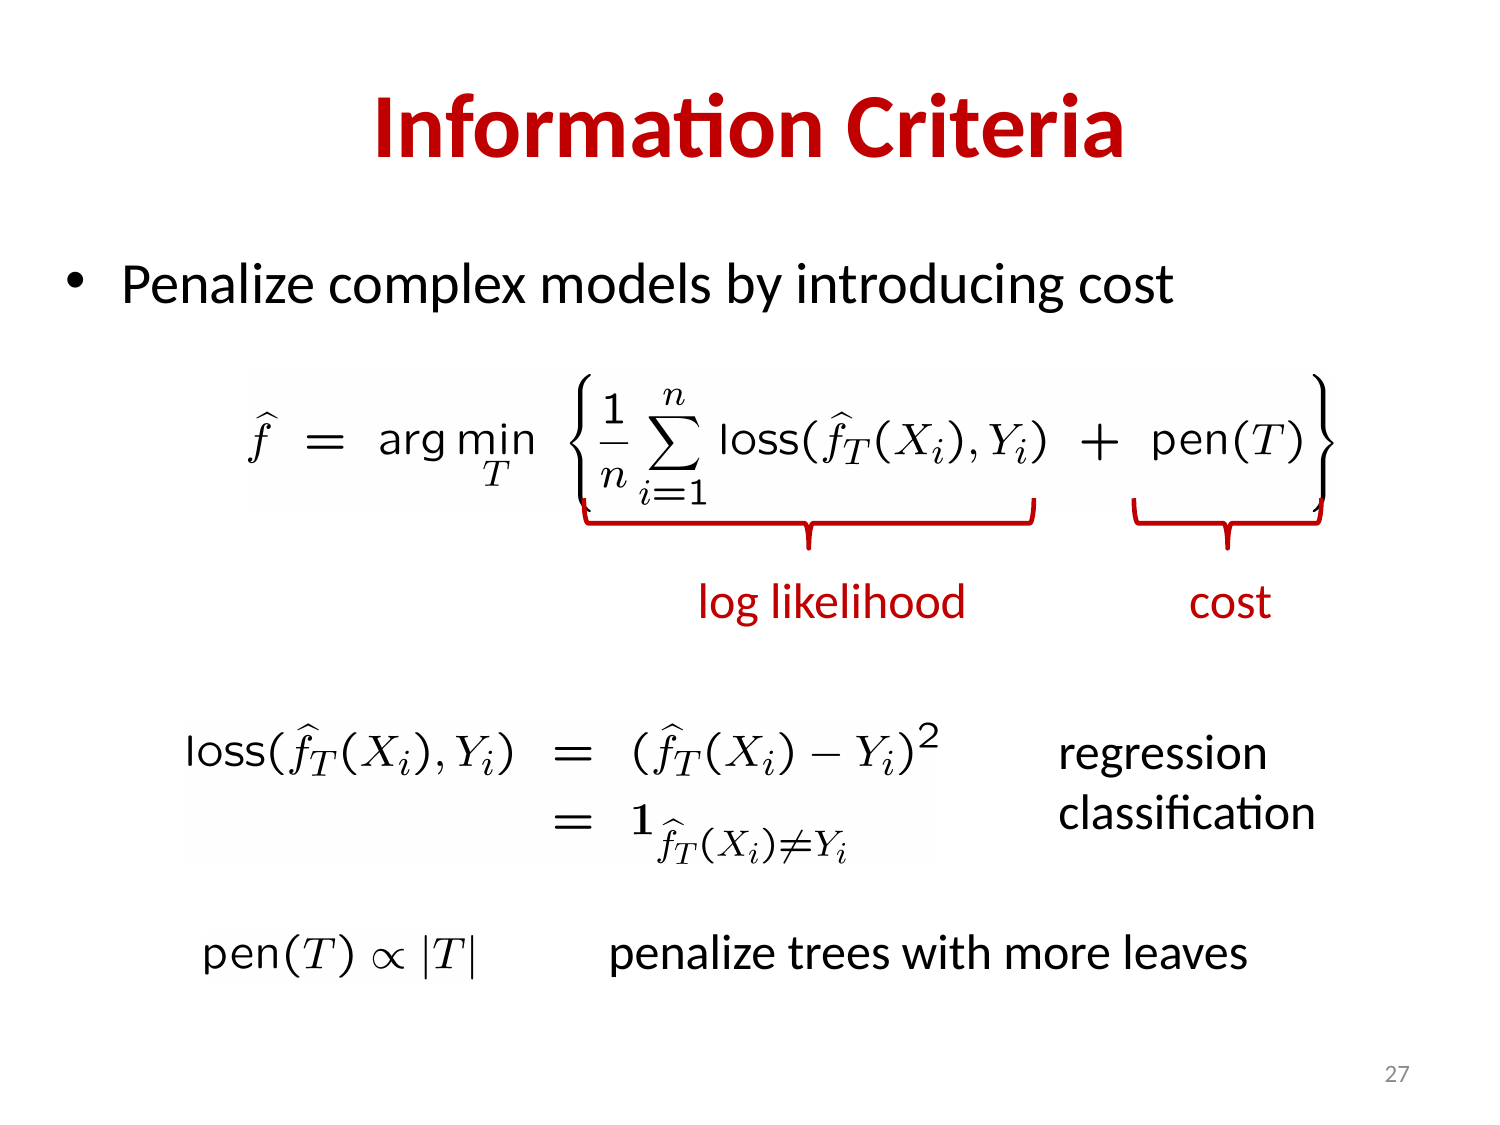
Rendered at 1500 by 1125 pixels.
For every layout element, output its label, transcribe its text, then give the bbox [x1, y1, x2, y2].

picture [204, 933, 475, 981]
text_box cost [1174, 560, 1287, 636]
list Penalize complex models by introducing cost [50, 242, 1450, 980]
slide_number 27 [1074, 1042, 1425, 1103]
text_box Information Criteria [50, 0, 1450, 242]
picture [247, 374, 1335, 512]
text_box log likelihood [682, 560, 983, 636]
text_box regression classification penalize trees with more leaves [143, 712, 1332, 988]
text_box [585, 521, 1033, 550]
picture [187, 721, 938, 865]
text_box [1135, 521, 1320, 550]
